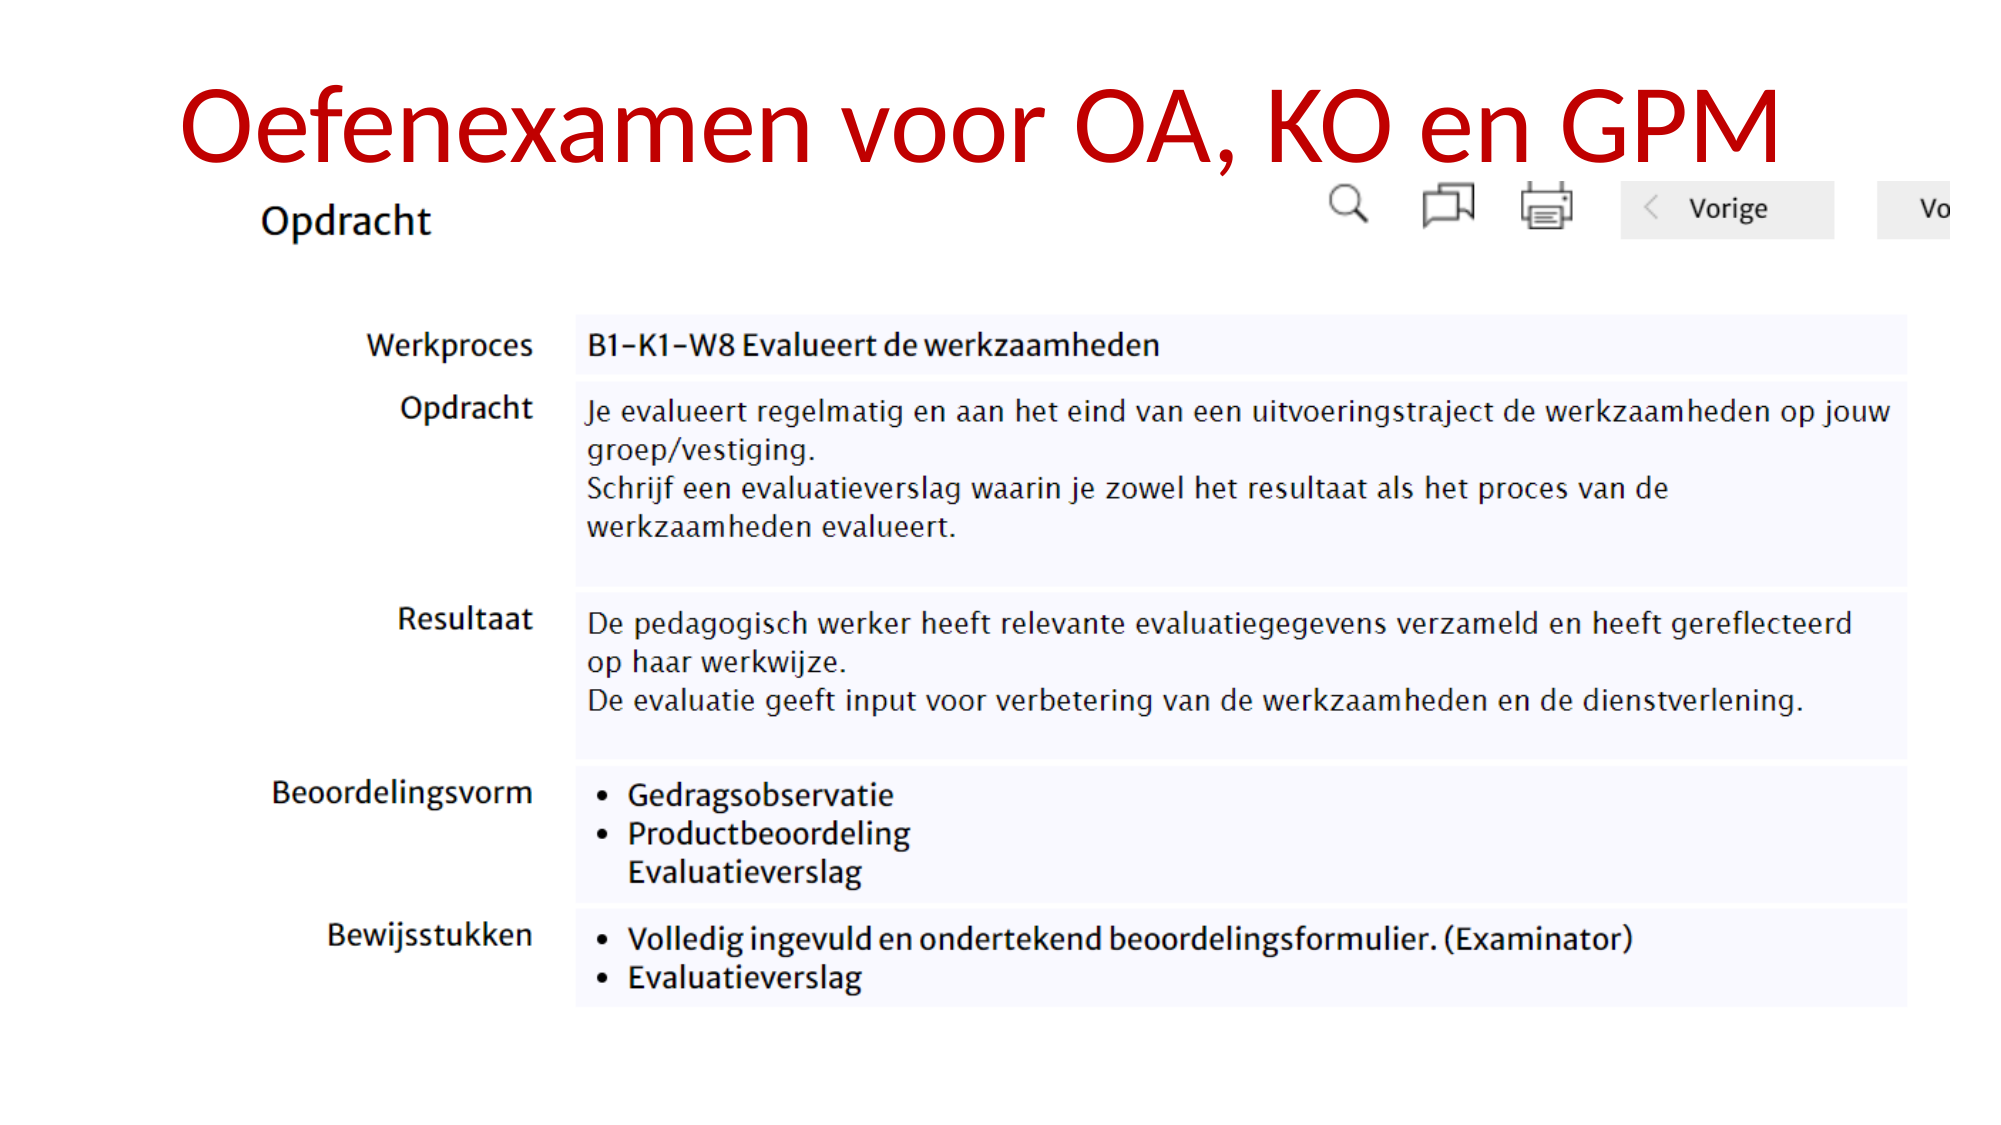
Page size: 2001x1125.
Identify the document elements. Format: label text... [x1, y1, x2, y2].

picture [220, 181, 1950, 1027]
text_box Oefenexamen voor OA, KO en GPM [164, 42, 1801, 193]
